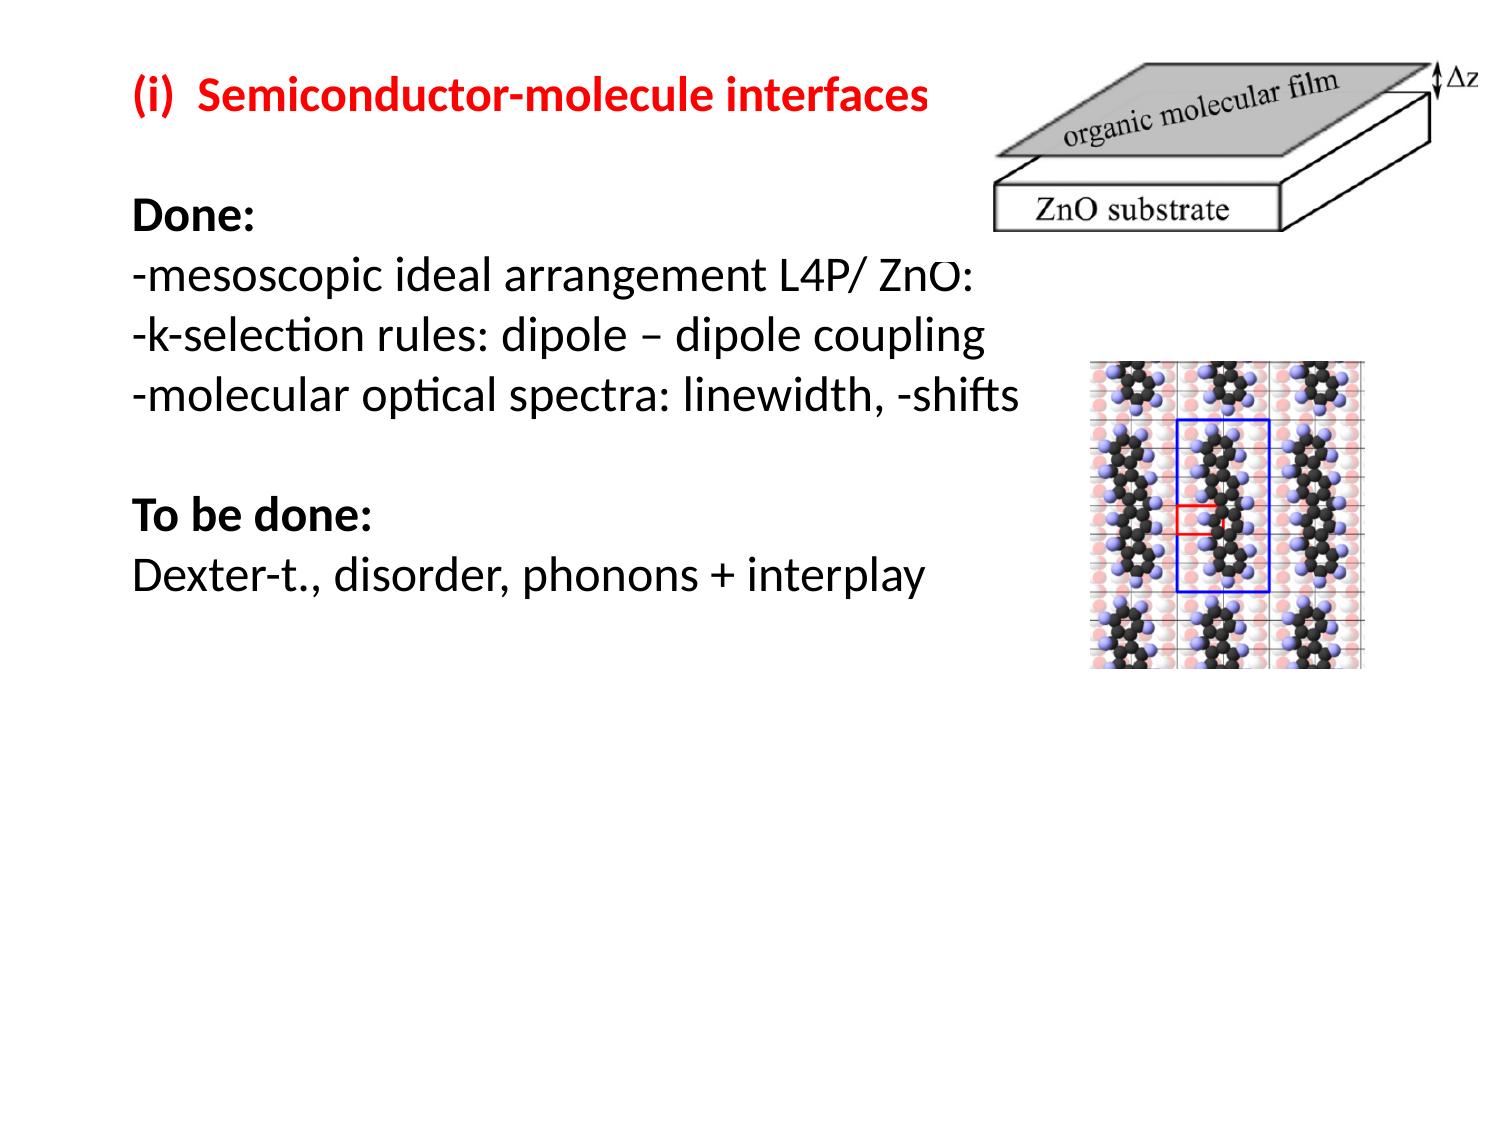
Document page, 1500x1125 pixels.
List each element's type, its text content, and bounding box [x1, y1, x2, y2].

text_box Semiconductor-molecule interfaces Done: -mesoscopic ideal arrangement L4P/ ZnO: -k-selection rules: dipole – dipole coupling -molecular optical spectra: linewidth, -shifts To be done: Dexter-t., disorder, phonons + interplay [117, 54, 1036, 760]
picture [926, 0, 1500, 262]
picture [1090, 361, 1365, 670]
